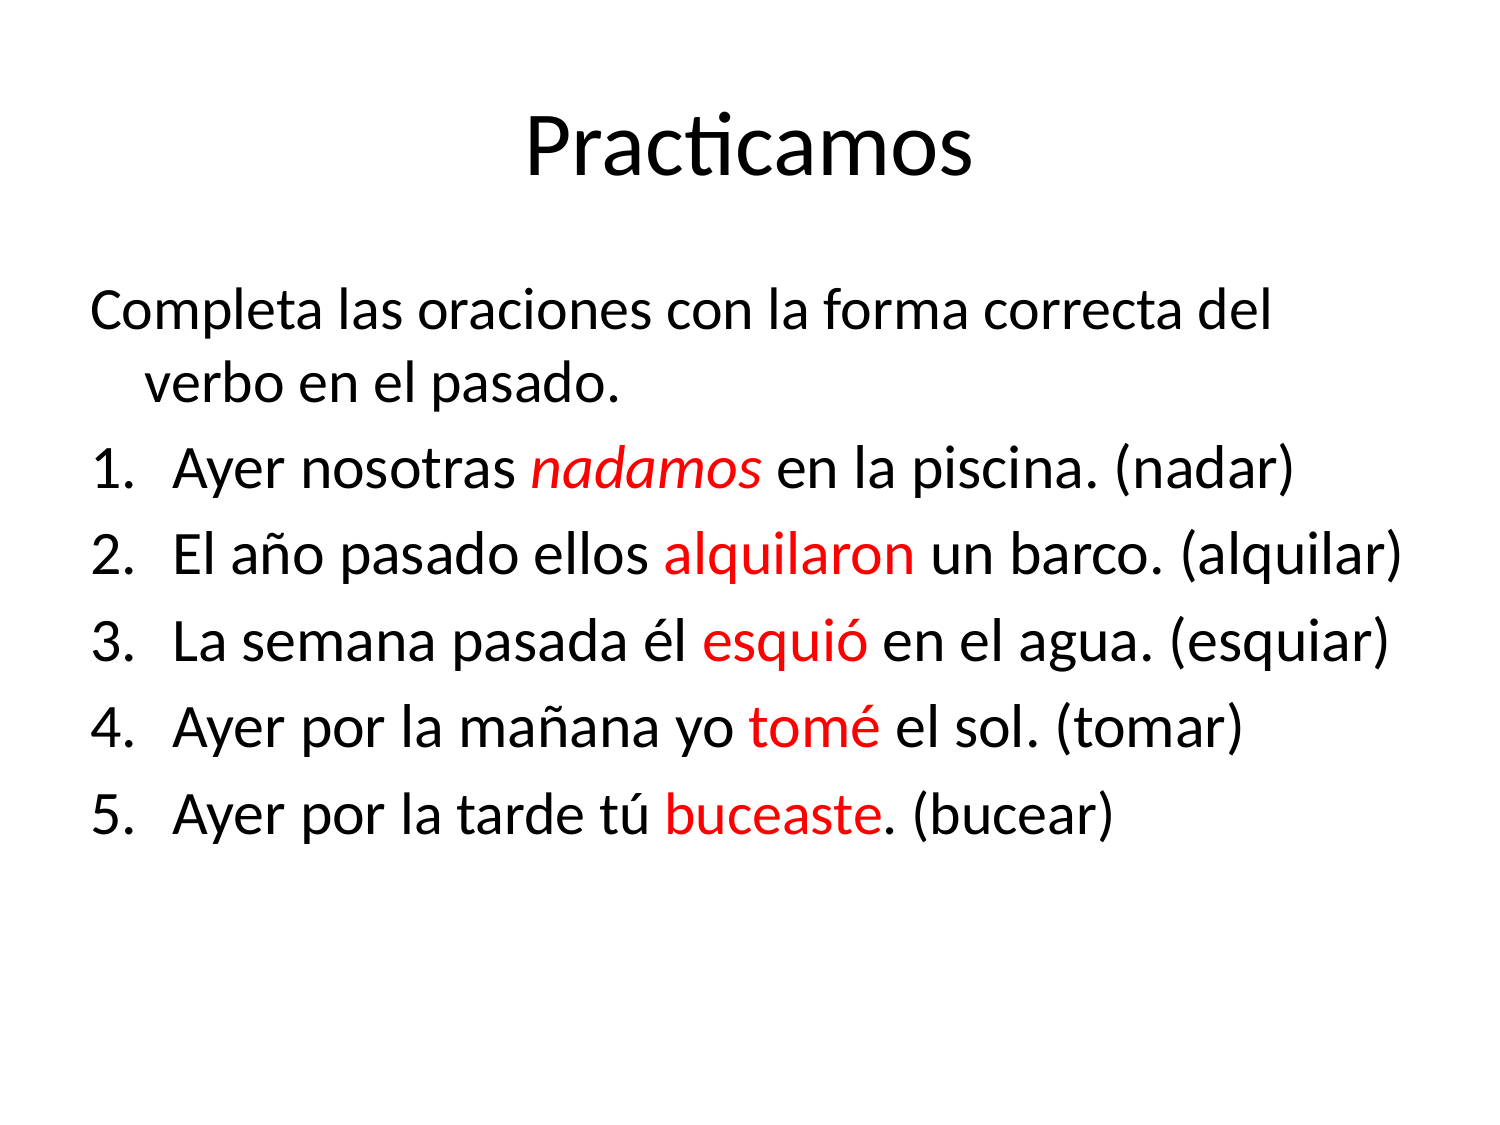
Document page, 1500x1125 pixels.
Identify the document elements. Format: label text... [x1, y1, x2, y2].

title Practicamos [75, 45, 1425, 233]
list Completa las oraciones con la forma correcta del verbo en el pasado. Ayer nosotras nadamos en la piscina. (nadar) El año pasado ellos alquilaron un barco. (alquilar) La semana pasada él esquió en el agua. (esquiar) Ayer por la mañana yo tomé el sol. (tomar) Ayer por la tarde tú buceaste. (bucear) [75, 262, 1425, 1005]
